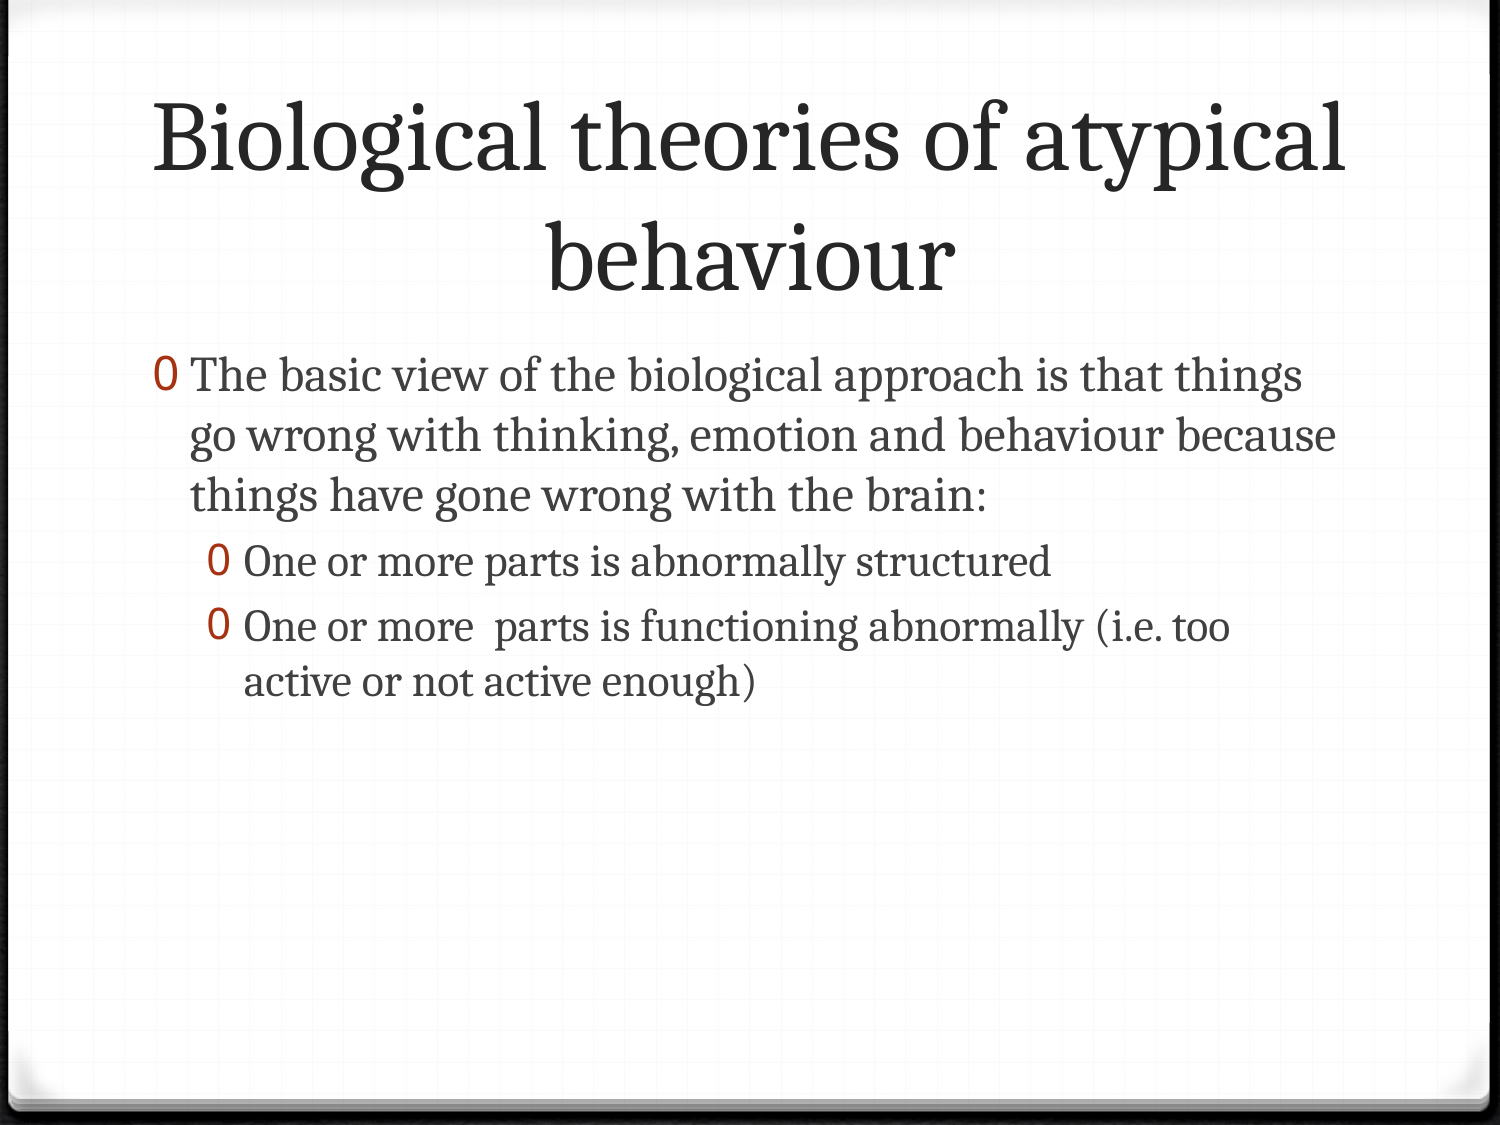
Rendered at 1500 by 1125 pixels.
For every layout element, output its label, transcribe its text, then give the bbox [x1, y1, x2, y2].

list The basic view of the biological approach is that things go wrong with thinking, emotion and behaviour because things have gone wrong with the brain: One or more parts is abnormally structured One or more parts is functioning abnormally (i.e. too active or not active enough) [137, 334, 1363, 983]
picture [0, 0, 1500, 1125]
title Biological theories of atypical behaviour [90, 71, 1410, 309]
